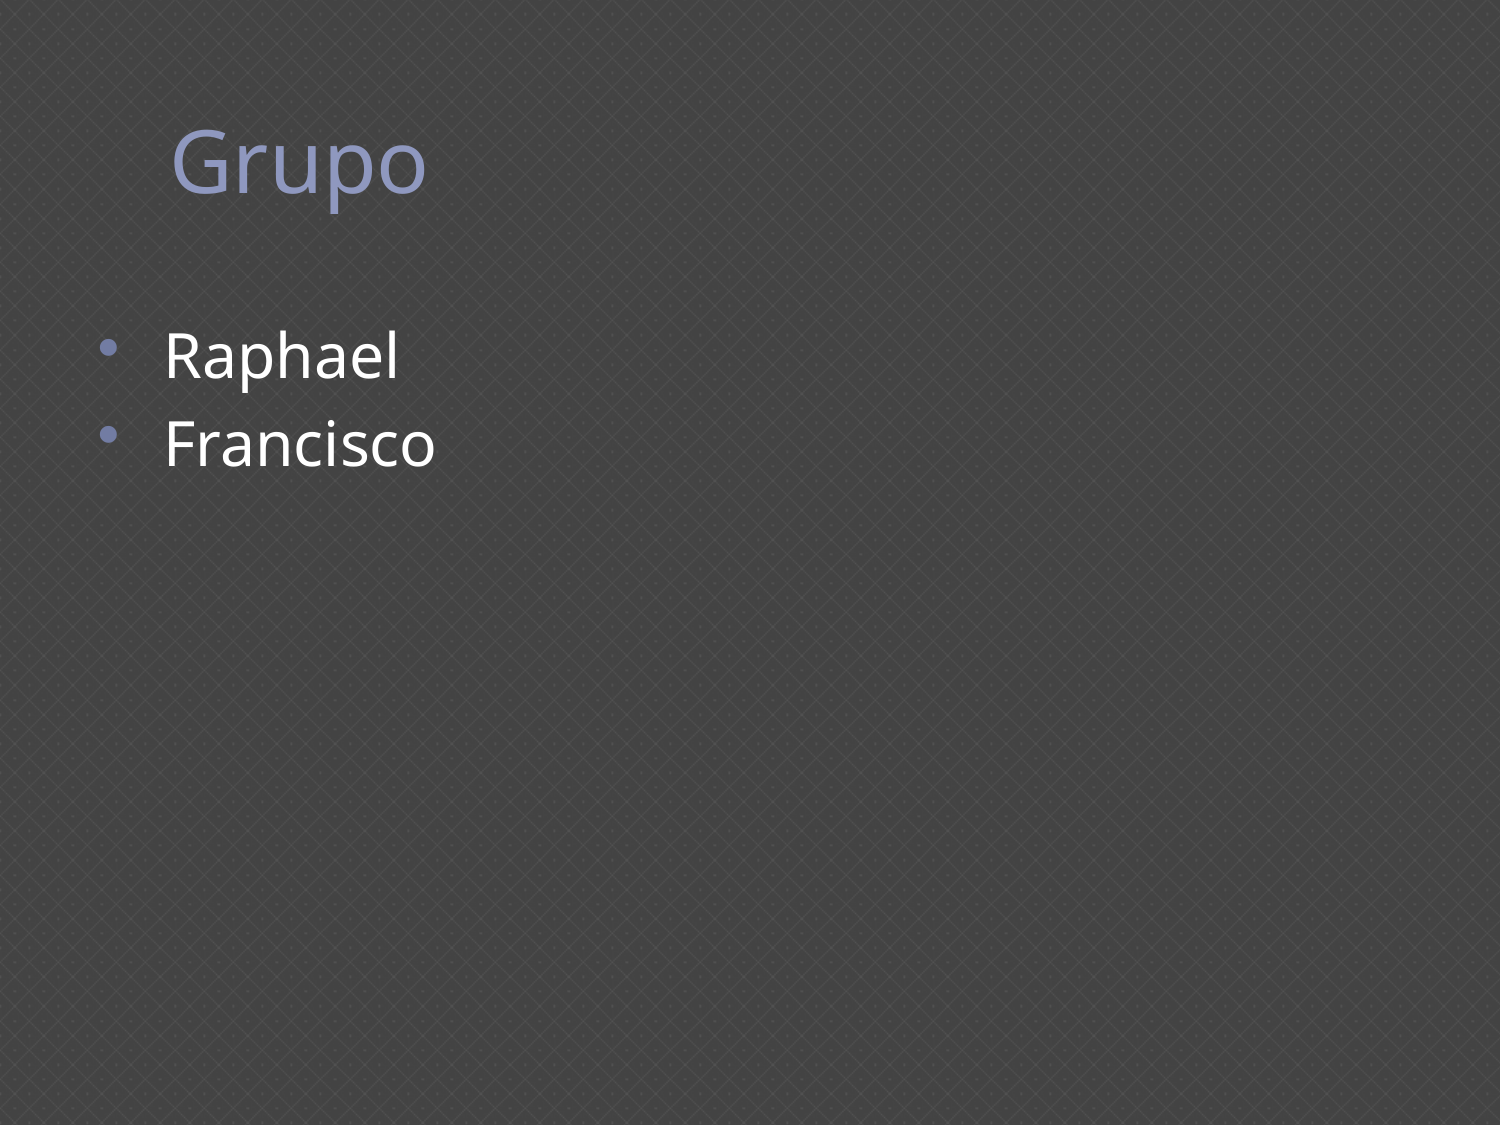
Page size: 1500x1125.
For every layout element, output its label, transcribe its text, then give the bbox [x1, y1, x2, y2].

title Grupo [75, 43, 1425, 274]
list Raphael Francisco [75, 308, 1425, 1059]
